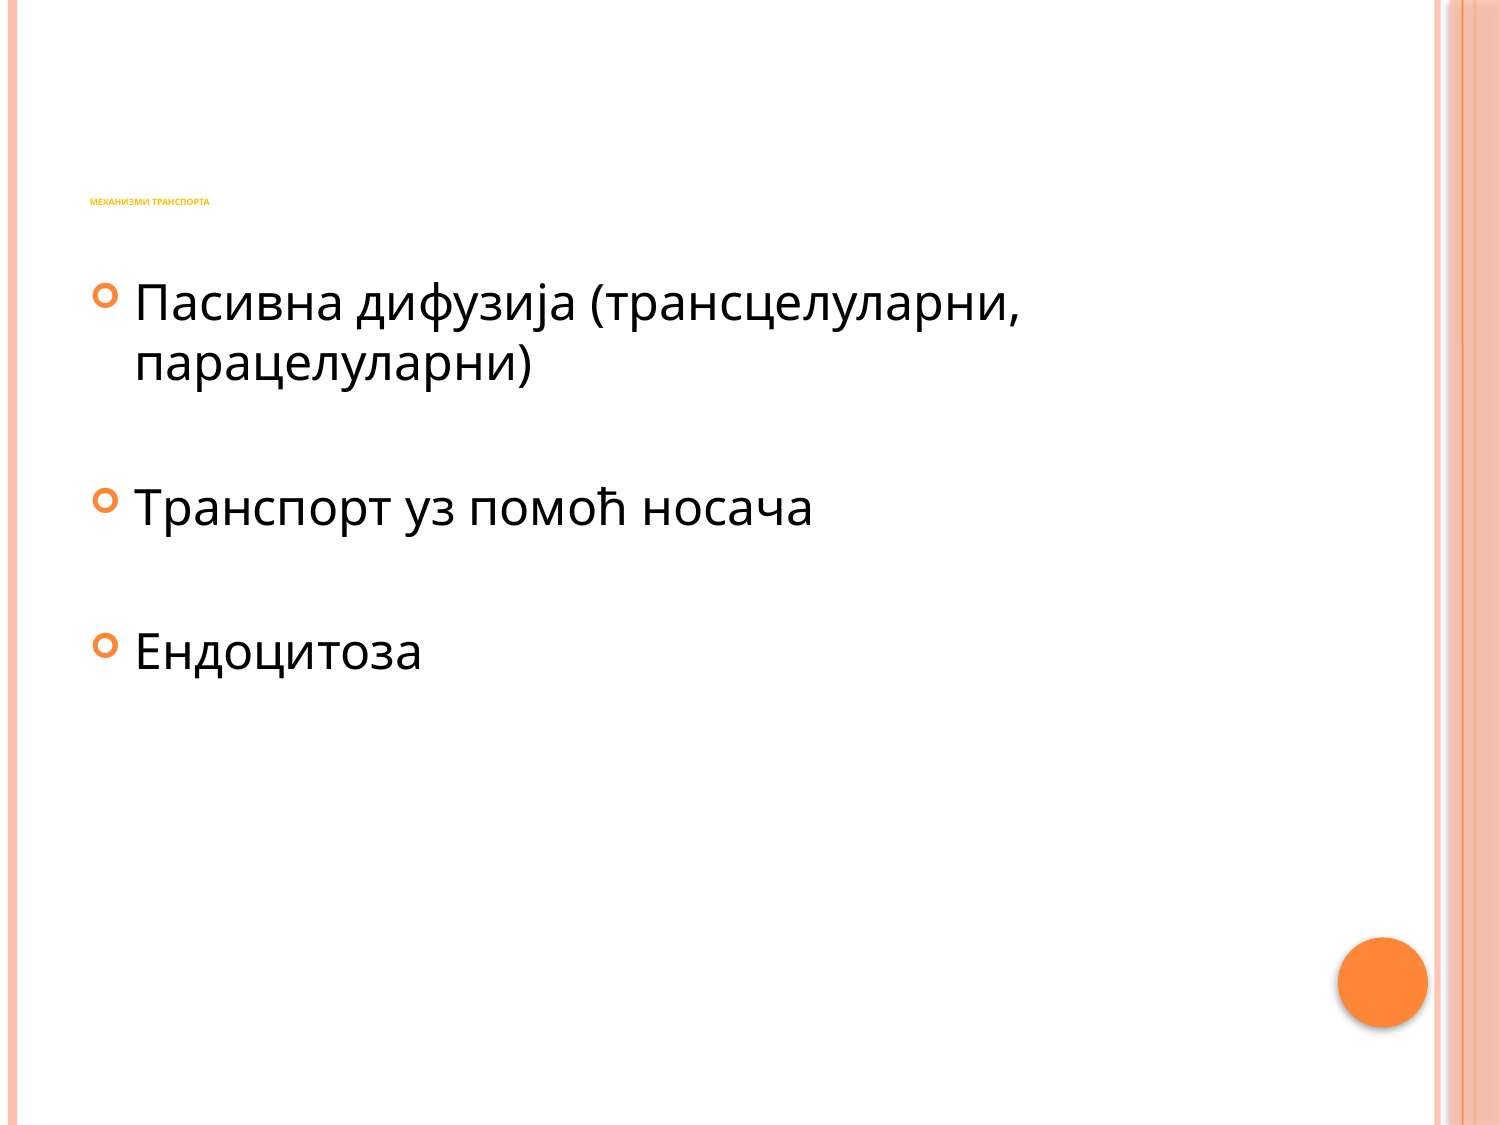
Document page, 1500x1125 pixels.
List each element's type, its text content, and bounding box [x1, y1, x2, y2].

title Механизми транспорта [75, 45, 1300, 225]
list Пасивна дифузија (трансцелуларни, парацелуларни) Транспорт уз помоћ носача Ендоцитоза [75, 262, 1300, 1062]
